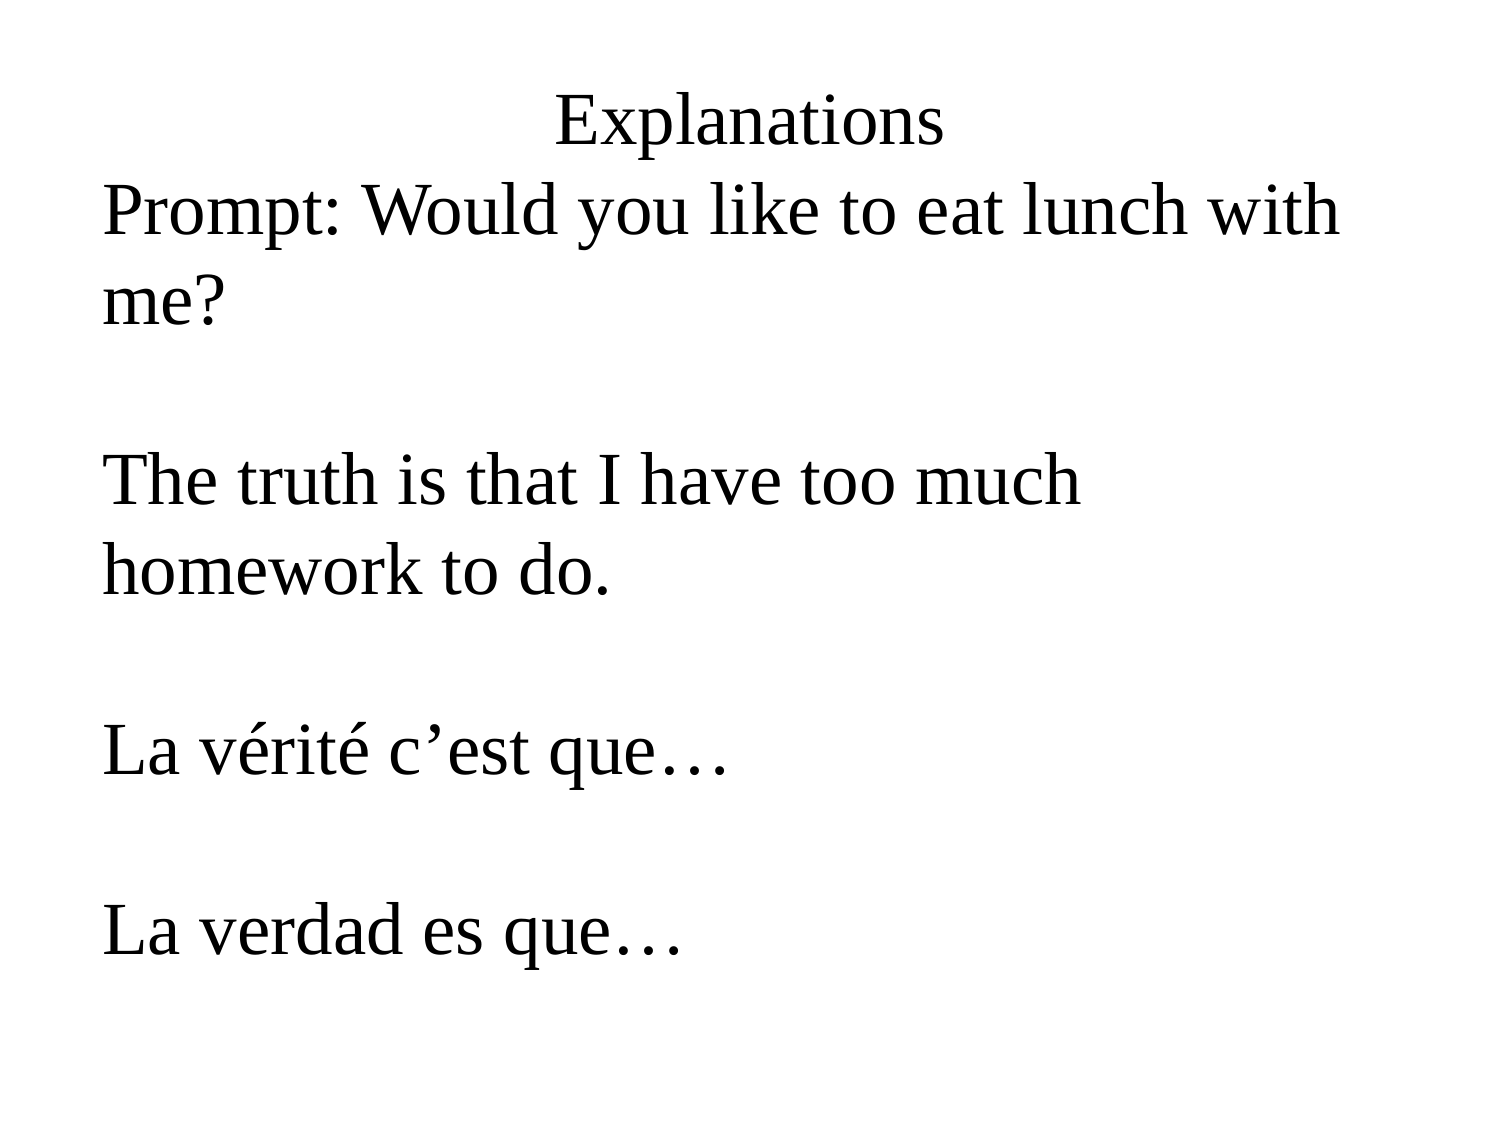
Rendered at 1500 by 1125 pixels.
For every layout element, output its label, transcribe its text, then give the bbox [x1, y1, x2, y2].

text_box Explanations Prompt: Would you like to eat lunch with me? The truth is that I have too much homework to do. La vérité c’est que… La verdad es que… [87, 62, 1413, 978]
